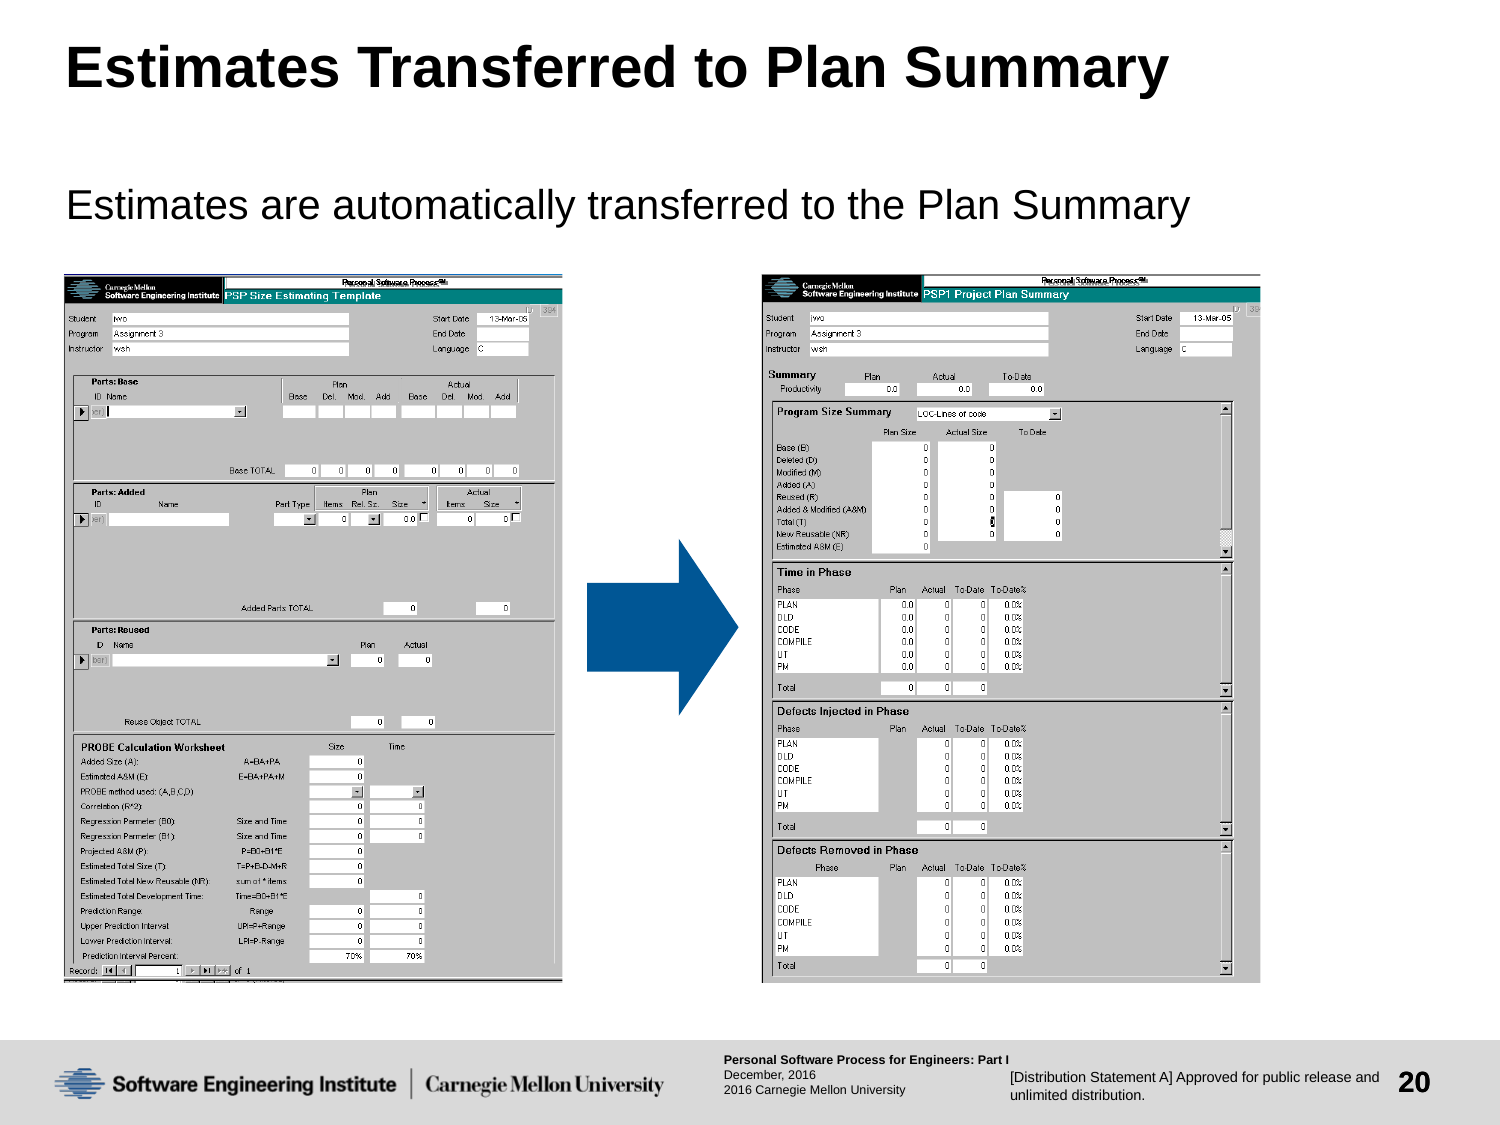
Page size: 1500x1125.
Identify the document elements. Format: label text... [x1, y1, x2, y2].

title Estimates Transferred to Plan Summary [65, 37, 1313, 148]
picture [46, 1061, 673, 1104]
list Estimates are automatically transferred to the Plan Summary [65, 177, 1431, 1000]
picture [761, 274, 1261, 983]
text_box [587, 538, 739, 716]
picture [63, 274, 563, 983]
